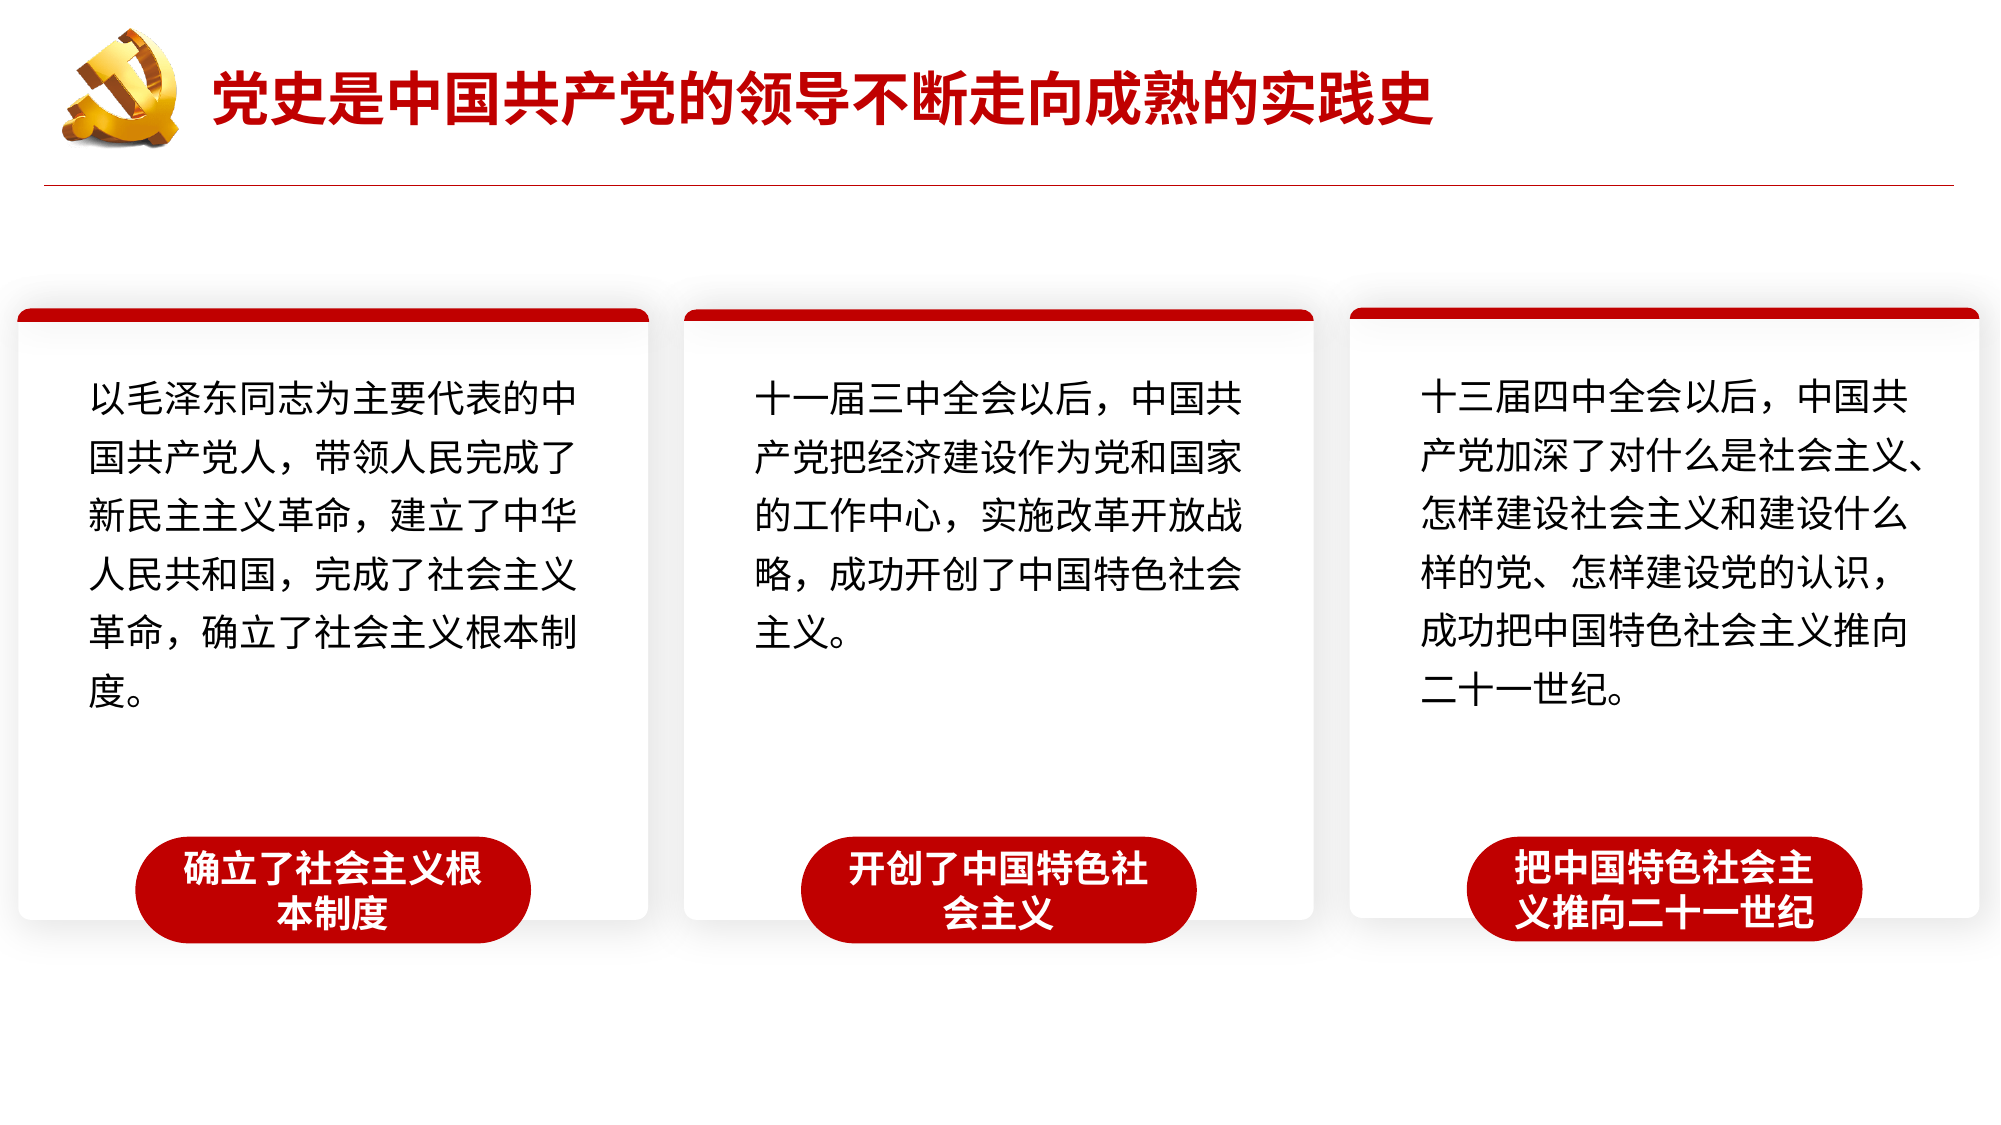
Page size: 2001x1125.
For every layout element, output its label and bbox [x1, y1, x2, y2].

text_box [18, 309, 648, 944]
picture [59, 28, 179, 151]
text_box [684, 309, 1314, 944]
text_box [1349, 307, 1980, 942]
